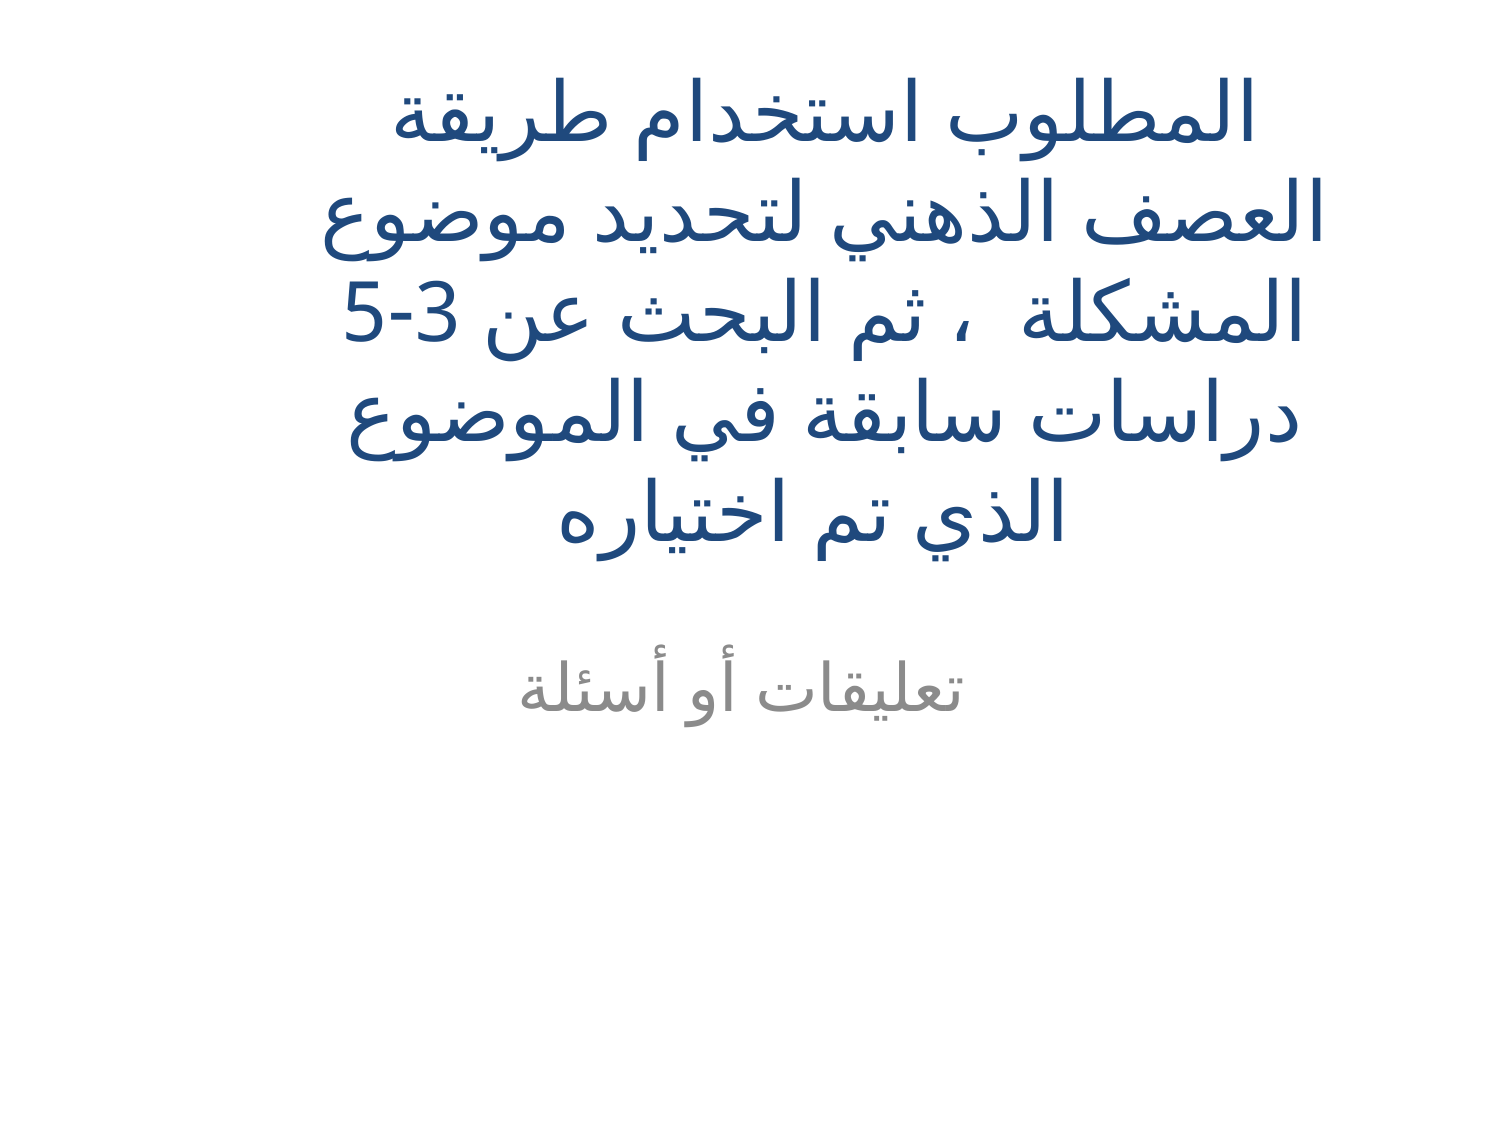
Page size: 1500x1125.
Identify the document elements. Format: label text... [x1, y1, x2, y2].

subtitle تعليقات أو أسئلة [225, 637, 1275, 925]
title المطلوب استخدام طريقة العصف الذهني لتحديد موضوع المشكلة ، ثم البحث عن 3-5 دراسات سابقة في الموضوع الذي تم اختياره [262, 24, 1388, 591]
